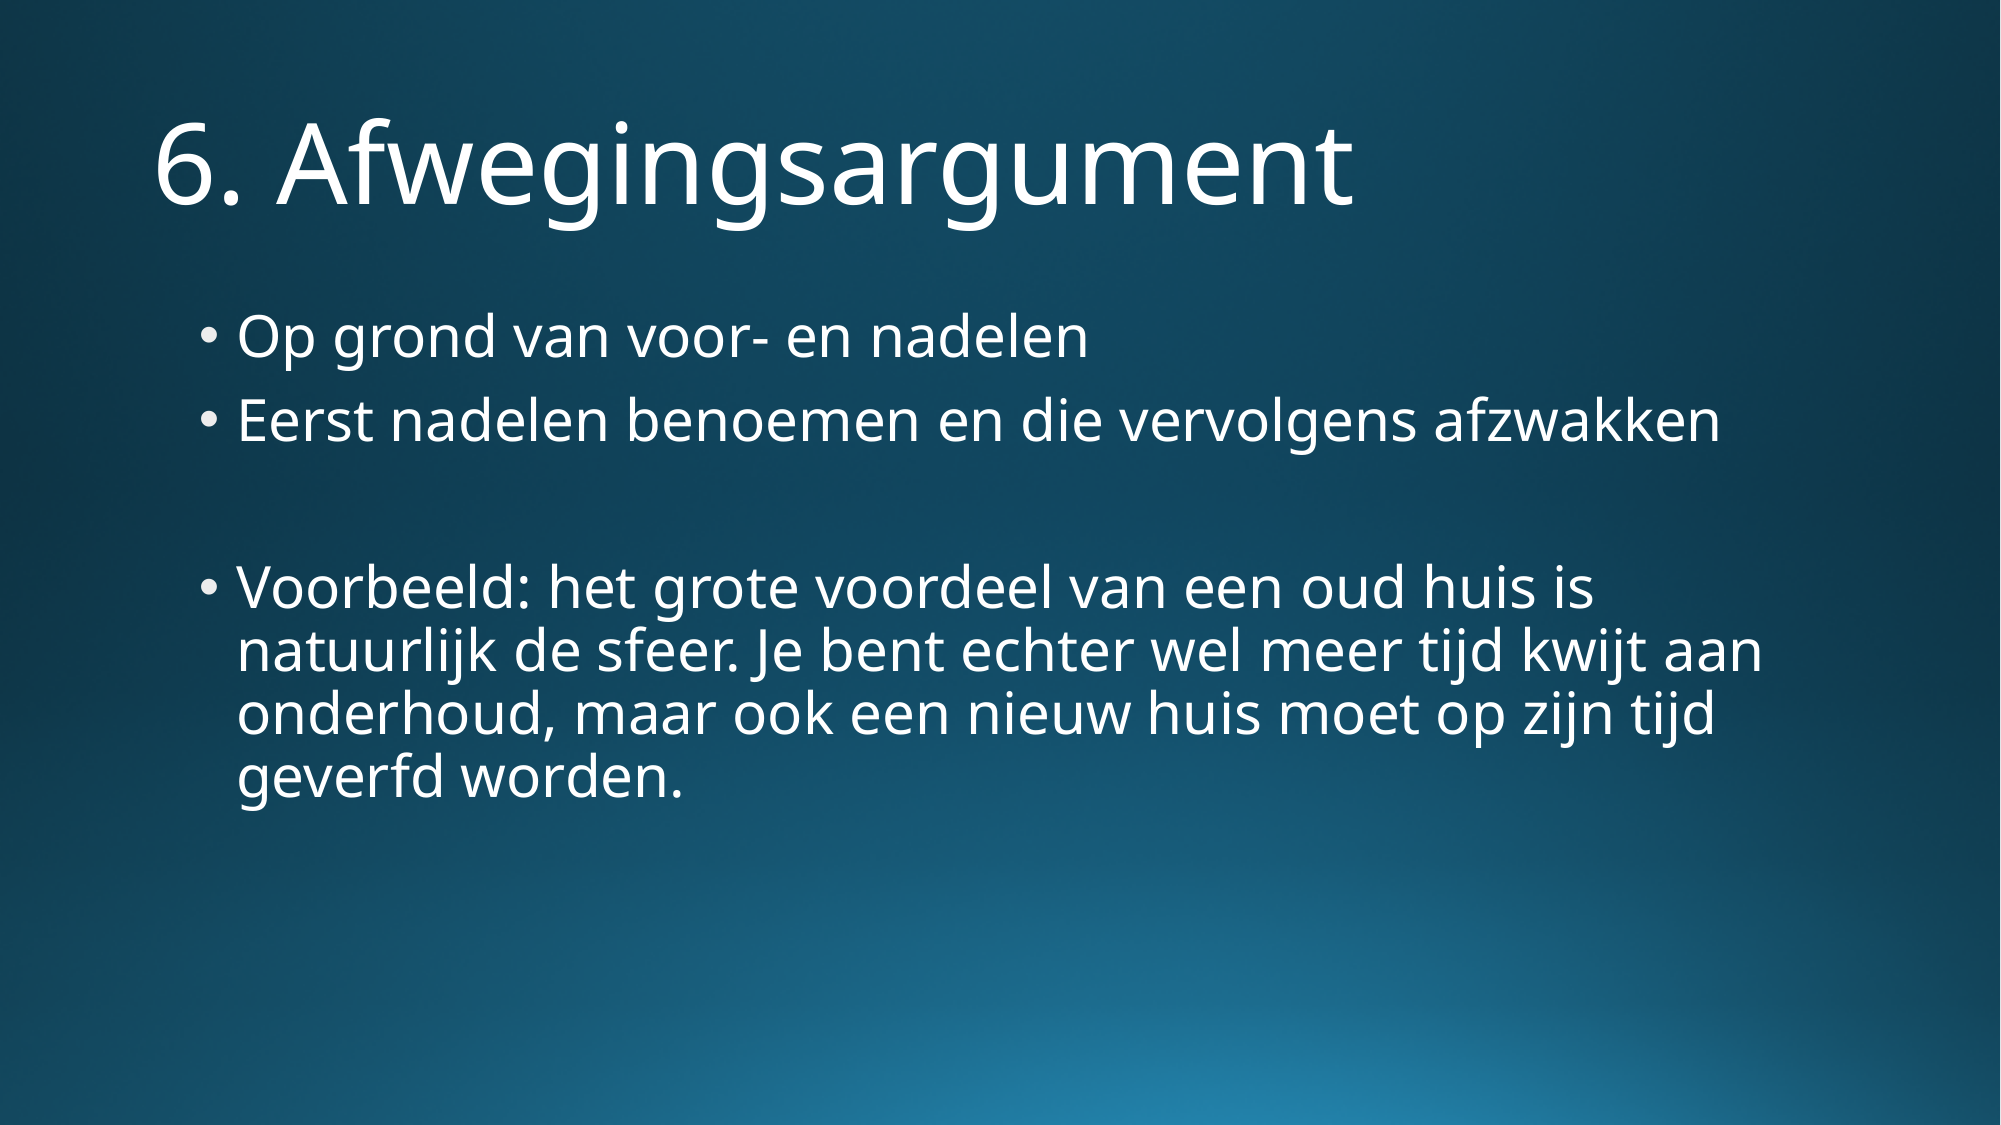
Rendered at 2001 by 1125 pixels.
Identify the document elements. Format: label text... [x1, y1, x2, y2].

picture [0, 0, 2001, 1125]
list Op grond van voor- en nadelen Eerst nadelen benoemen en die vervolgens afzwakken Voorbeeld: het grote voordeel van een oud huis is natuurlijk de sfeer. Je bent echter wel meer tijd kwijt aan onderhoud, maar ook een nieuw huis moet op zijn tijd geverfd worden. [183, 299, 1863, 1014]
title 6. Afwegingsargument [137, 59, 1863, 278]
